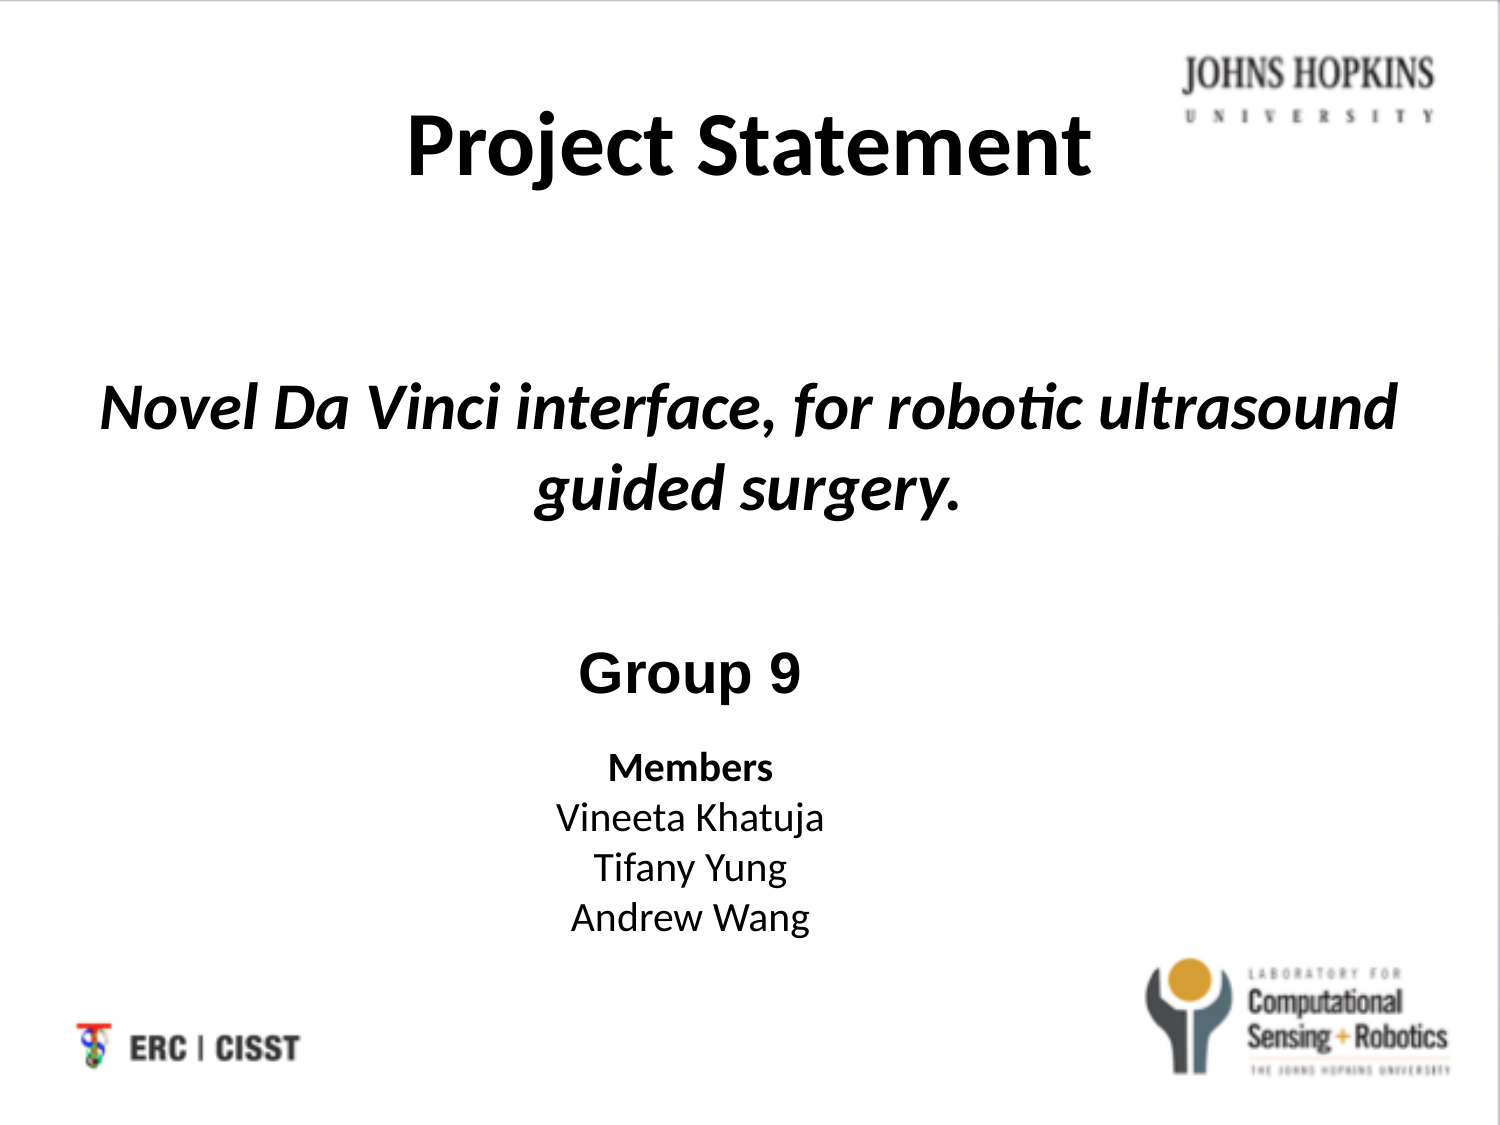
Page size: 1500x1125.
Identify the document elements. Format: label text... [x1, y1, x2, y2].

list Novel Da Vinci interface, for robotic ultrasound guided surgery. [75, 262, 1425, 1005]
picture [0, 0, 1500, 1125]
title Project Statement [75, 45, 1425, 233]
text_box Group 9 Members Vineeta Khatuja Tifany Yung Andrew Wang [395, 627, 986, 961]
